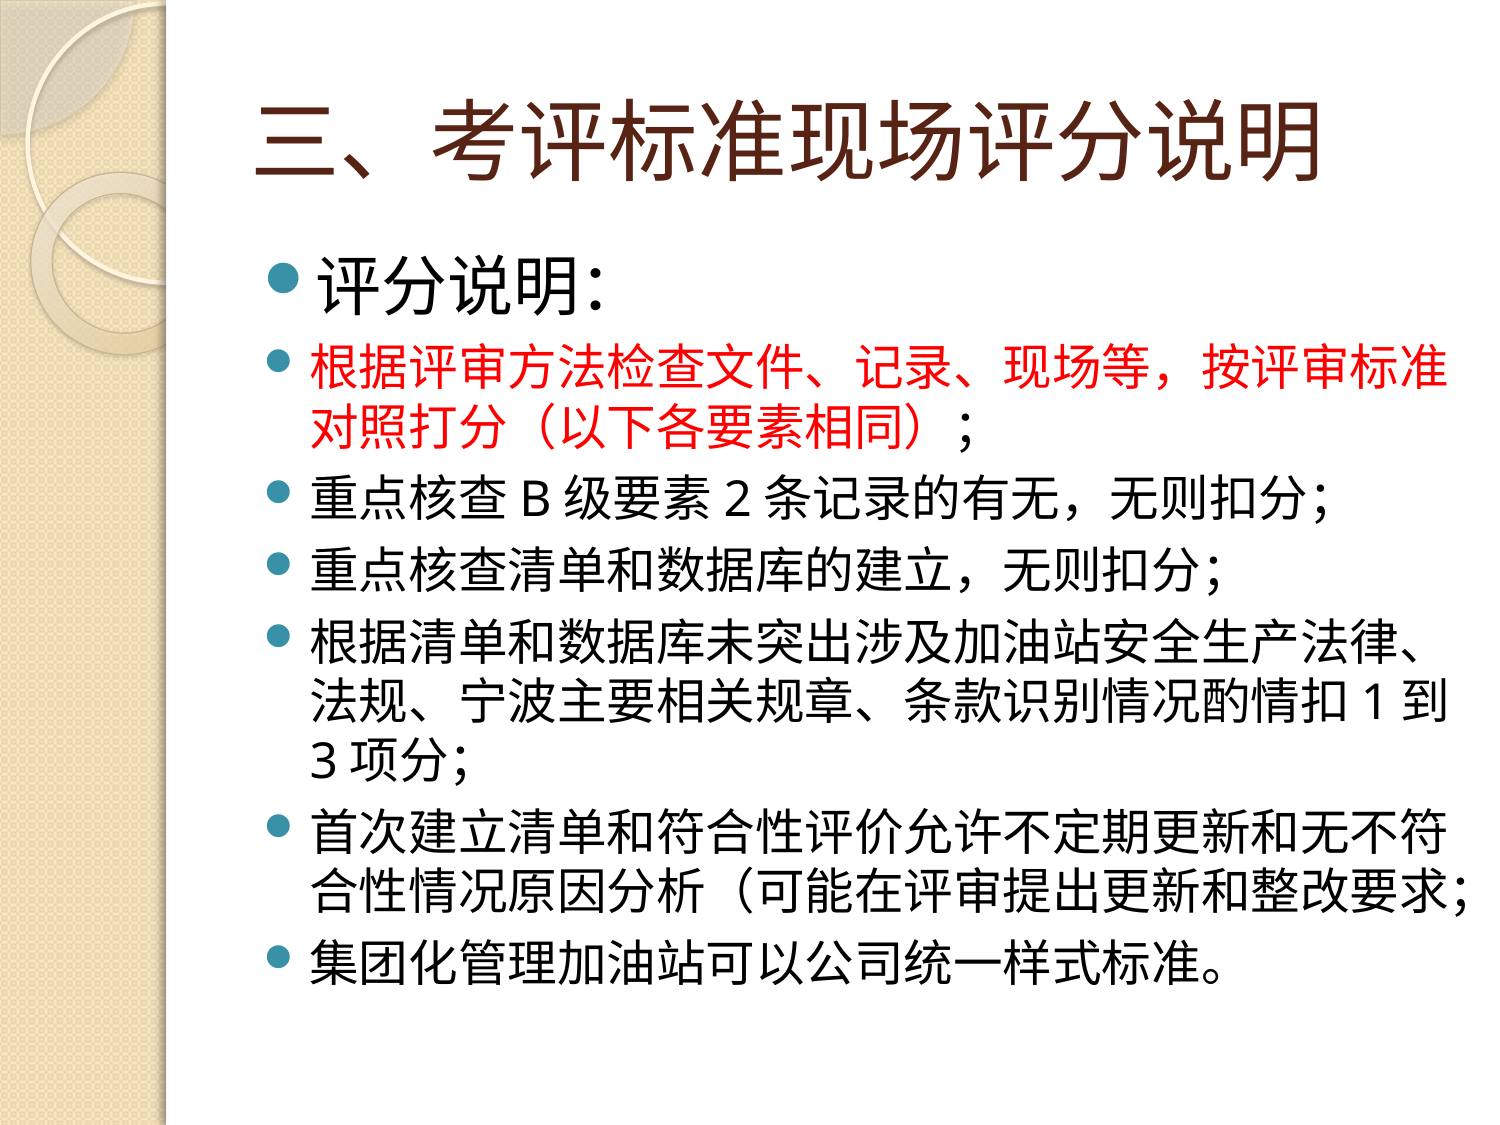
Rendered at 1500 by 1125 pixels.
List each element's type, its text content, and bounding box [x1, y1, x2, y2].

title 三、考评标准现场评分说明 [235, 45, 1466, 233]
list 评分说明： 根据评审方法检查文件、记录、现场等，按评审标准对照打分（以下各要素相同）； 重点核查B级要素2条记录的有无，无则扣分； 重点核查清单和数据库的建立，无则扣分； 根据清单和数据库未突出涉及加油站安全生产法律、法规、宁波主要相关规章、条款识别情况酌情扣1到3项分； 首次建立清单和符合性评价允许不定期更新和无不符合性情况原因分析（可能在评审提出更新和整改要求； 集团化管理加油站可以公司统一样式标准。 [235, 237, 1466, 1025]
